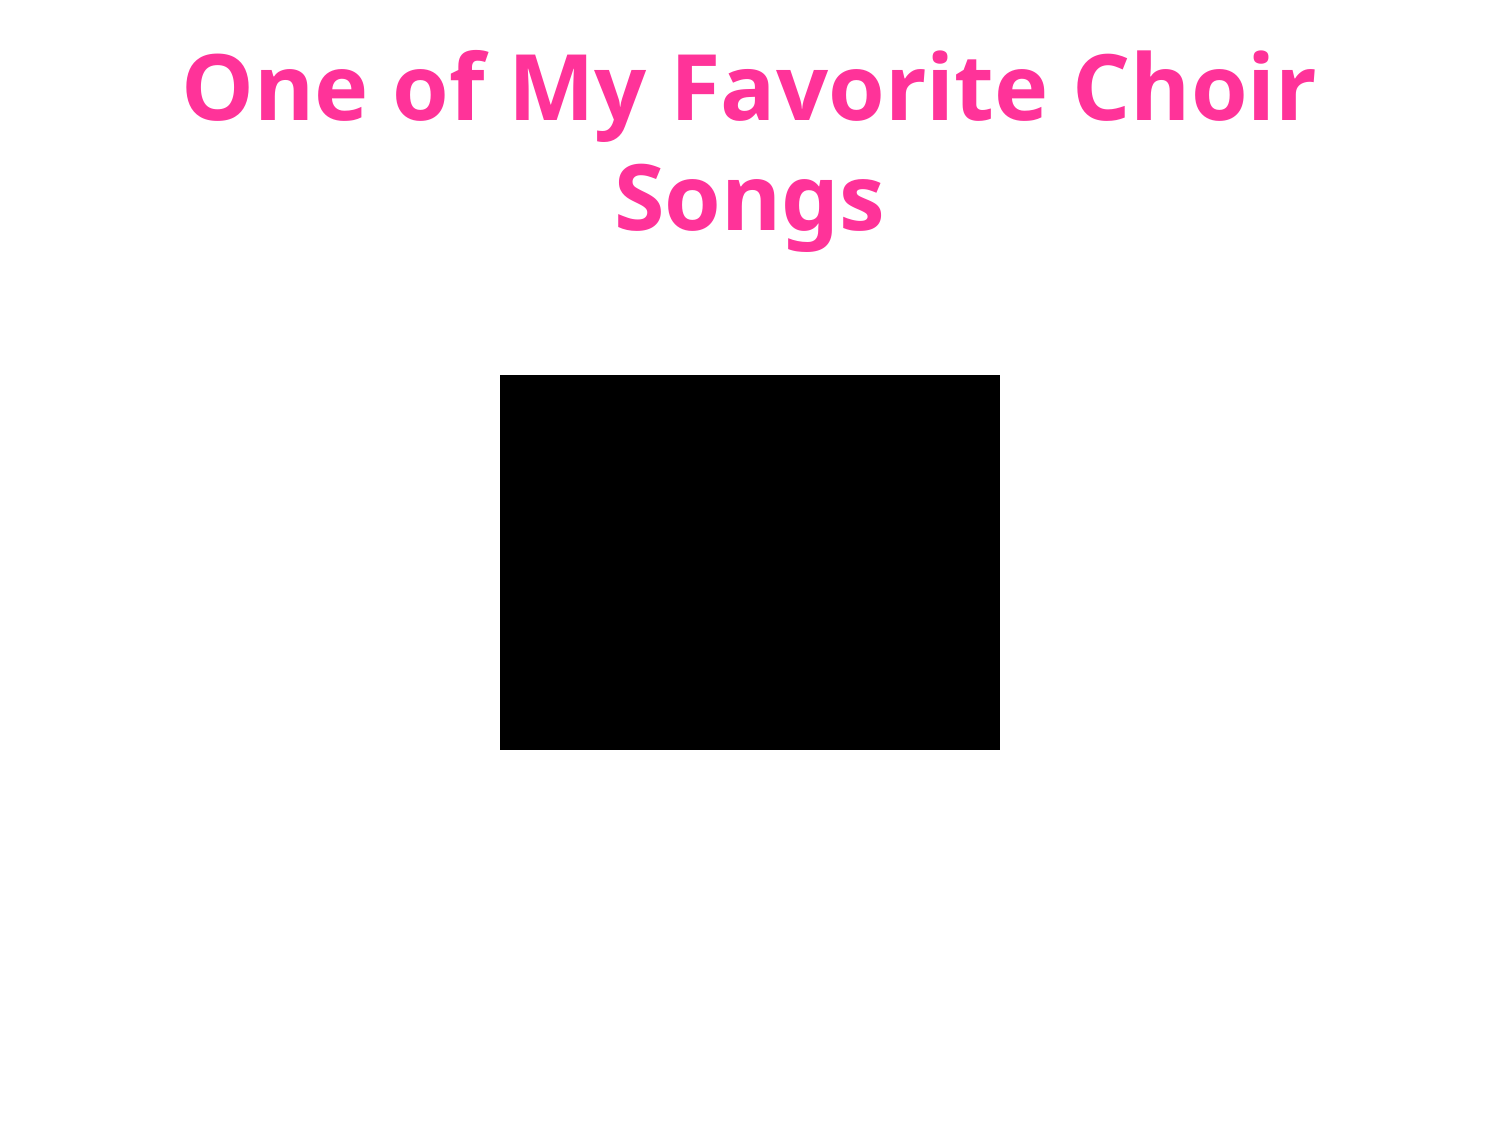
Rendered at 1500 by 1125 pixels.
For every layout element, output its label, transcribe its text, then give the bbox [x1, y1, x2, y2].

title One of My Favorite Choir Songs [75, 45, 1425, 233]
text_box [499, 374, 1001, 751]
